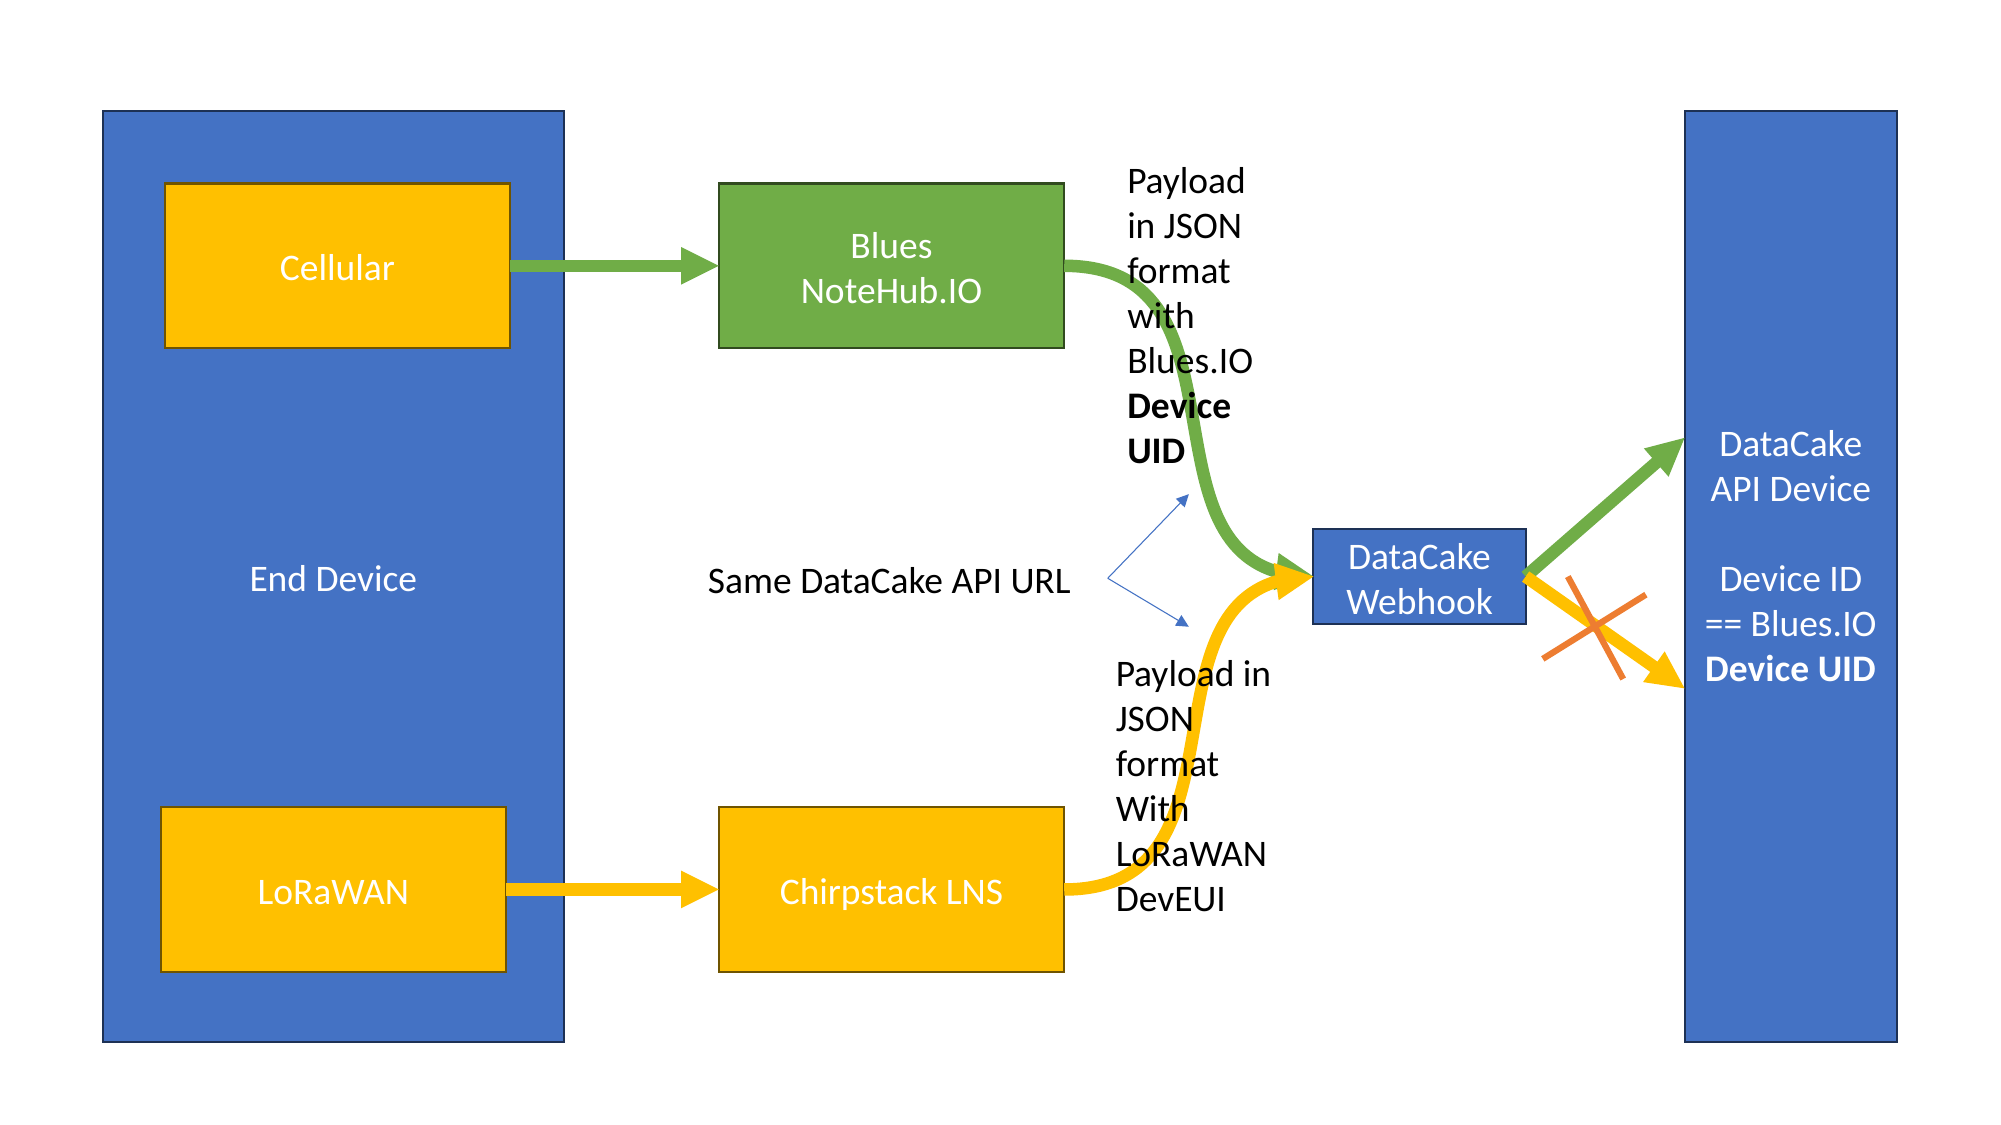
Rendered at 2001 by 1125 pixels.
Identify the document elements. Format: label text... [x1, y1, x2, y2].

text_box DataCake Webhook [1314, 528, 1525, 625]
text_box Payload in JSON format With LoRaWAN DevEUI [1101, 890, 1314, 927]
text_box Same DataCake API URL [693, 548, 1064, 609]
text_box Blues NoteHub.IO [718, 182, 1065, 349]
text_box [1567, 576, 1624, 679]
text_box Cellular [164, 182, 511, 349]
text_box Chirpstack LNS [718, 806, 1065, 973]
text_box LoRaWAN [160, 806, 507, 973]
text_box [1107, 494, 1189, 578]
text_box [1064, 576, 1314, 890]
text_box DataCake API Device Device ID == Blues.IO Device UID [1684, 110, 1898, 1043]
text_box End Device [102, 110, 565, 1043]
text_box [1064, 265, 1314, 576]
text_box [1525, 576, 1685, 689]
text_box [1525, 437, 1685, 576]
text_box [1624, 594, 1646, 659]
text_box Payload in JSON format with Blues.IO Device UID [1112, 148, 1288, 265]
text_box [1542, 594, 1567, 659]
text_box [1107, 578, 1189, 627]
